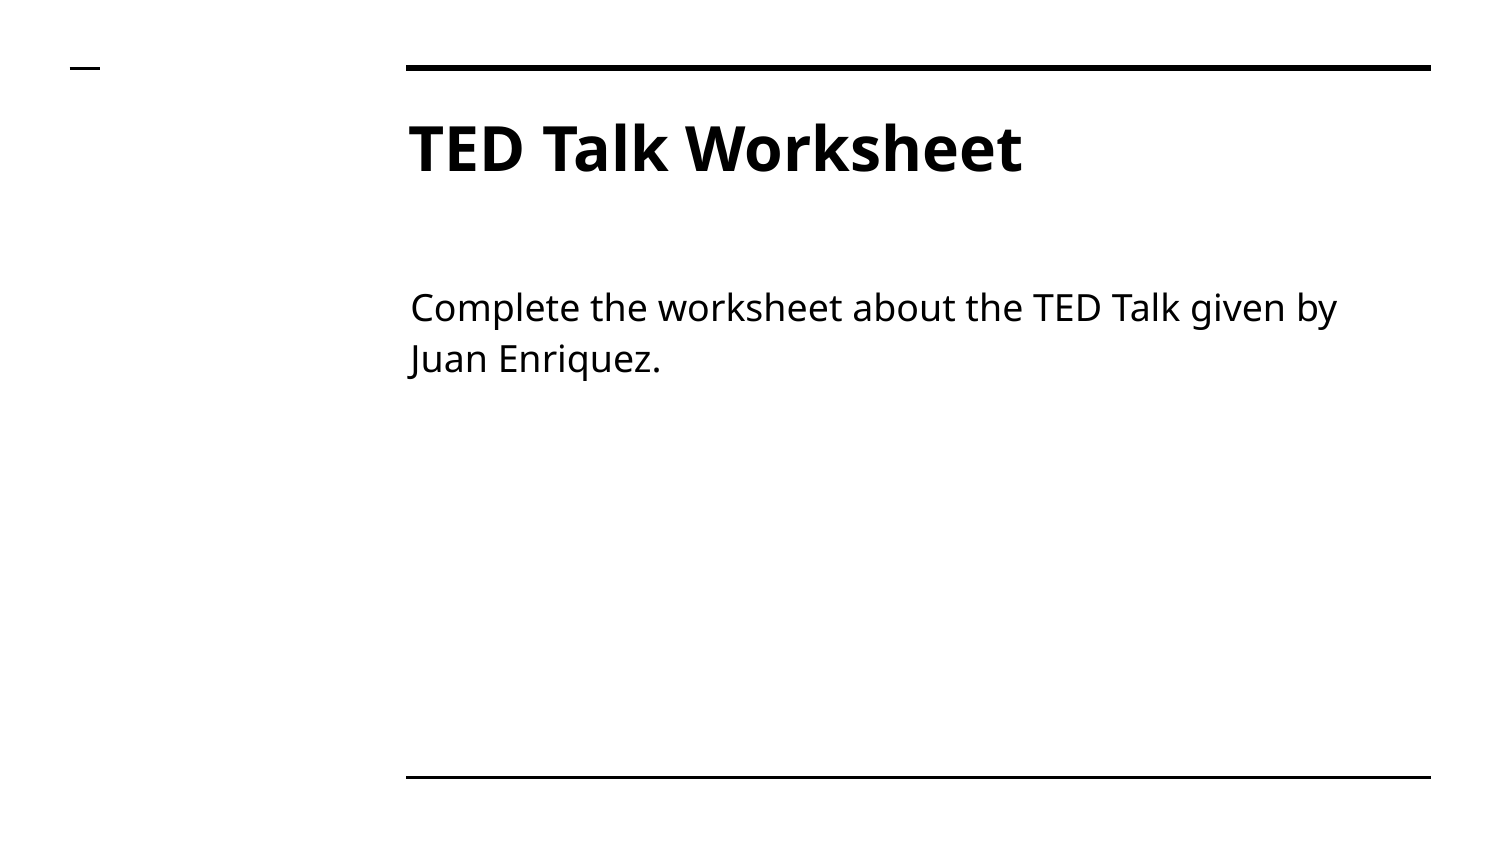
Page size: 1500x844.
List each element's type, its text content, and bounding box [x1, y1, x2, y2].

list Complete the worksheet about the TED Talk given by Juan Enriquez. [395, 261, 1433, 755]
title TED Talk Worksheet [393, 94, 1431, 199]
